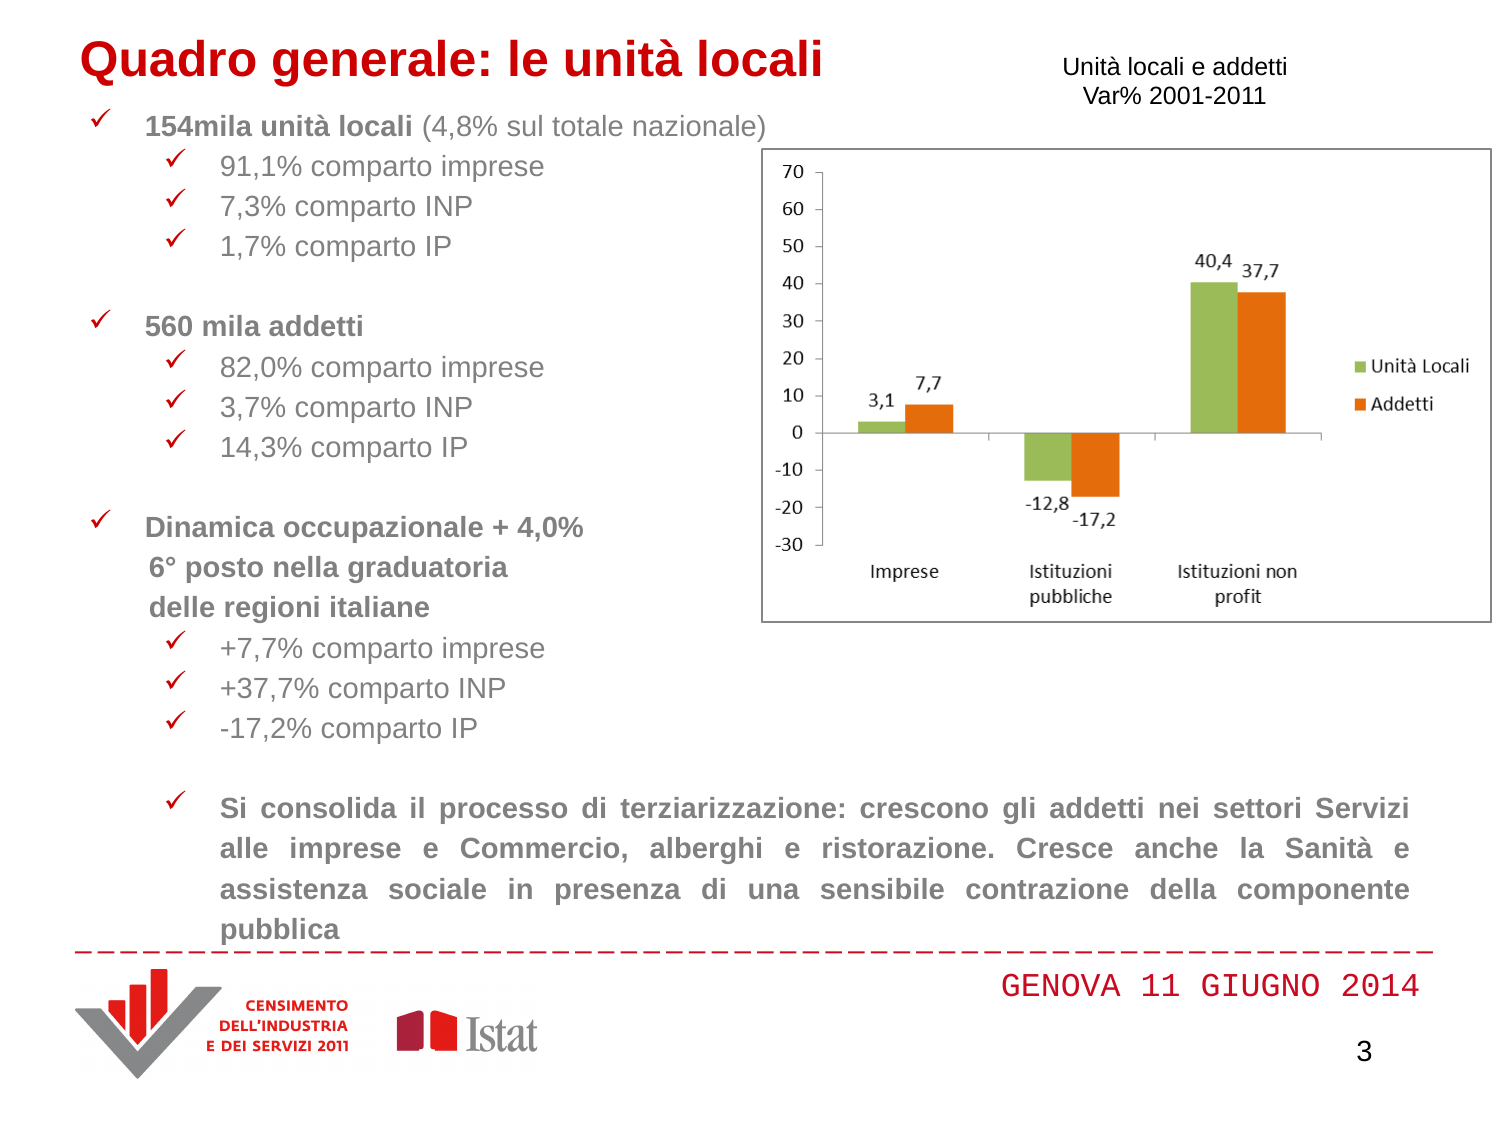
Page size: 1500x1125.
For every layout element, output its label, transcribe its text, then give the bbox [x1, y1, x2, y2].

text_box Unità locali e addetti Var% 2001-2011 [923, 42, 1428, 118]
text_box Quadro generale: le unità locali [64, 19, 1176, 94]
slide_number 3 [1074, 1025, 1388, 1100]
picture [75, 969, 538, 1082]
picture [761, 148, 1492, 624]
text_box 154mila unità locali (4,8% sul totale nazionale) 91,1% comparto imprese 7,3% comparto INP 1,7% comparto IP 560 mila addetti 82,0% comparto imprese 3,7% comparto INP 14,3% comparto IP Dinamica occupazionale + 4,0% 6° posto nella graduatoria delle regioni italiane +7,7% comparto imprese +37,7% comparto INP -17,2% comparto IP Si consolida il processo di terziarizzazione: crescono gli addetti nei settori Servizi alle imprese e Commercio, alberghi e ristorazione. Cresce anche la Sanità e assistenza sociale in presenza di una sensibile contrazione della componente pubblica [88, 101, 1412, 953]
